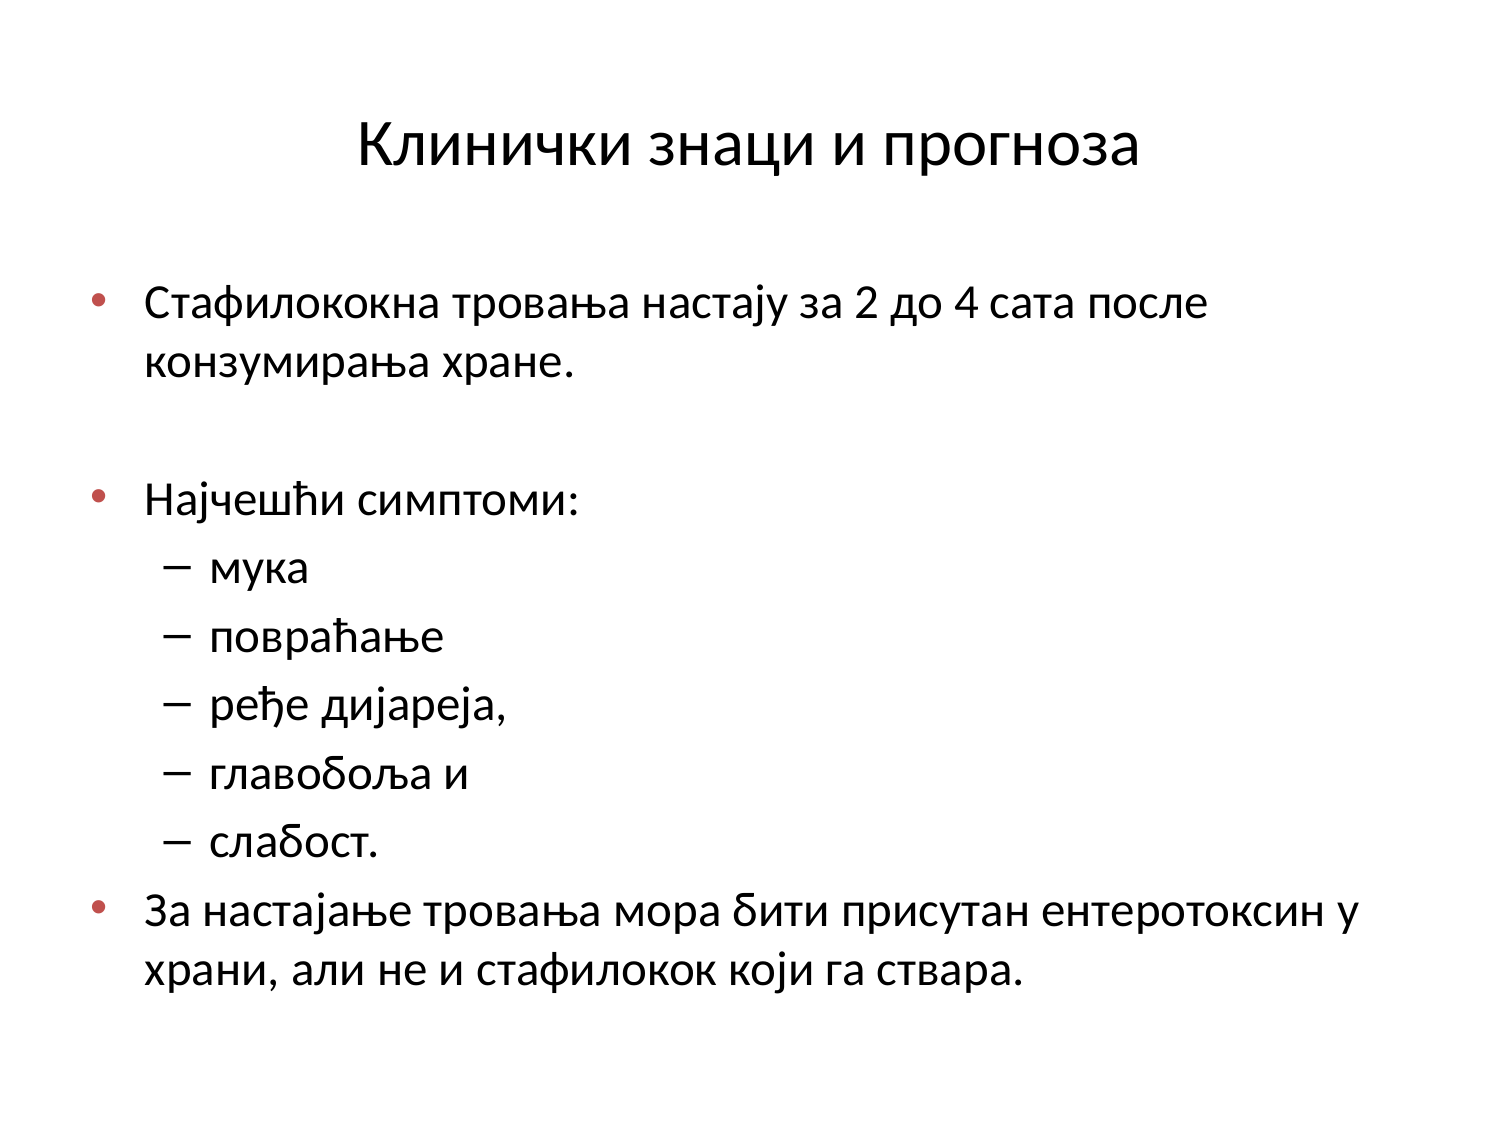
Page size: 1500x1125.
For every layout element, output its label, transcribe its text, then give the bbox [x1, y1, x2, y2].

list Стафилококна тровања настају за 2 до 4 сата после конзумирања хране. Најчешћи симптоми: мука повраћање ређе дијареја, главобоља и слабост. За настајање тровања мора бити присутан ентеротоксин у храни, али не и стафилокок који га ствара. [75, 262, 1425, 1005]
title Клинички знаци и прогноза [75, 45, 1425, 233]
